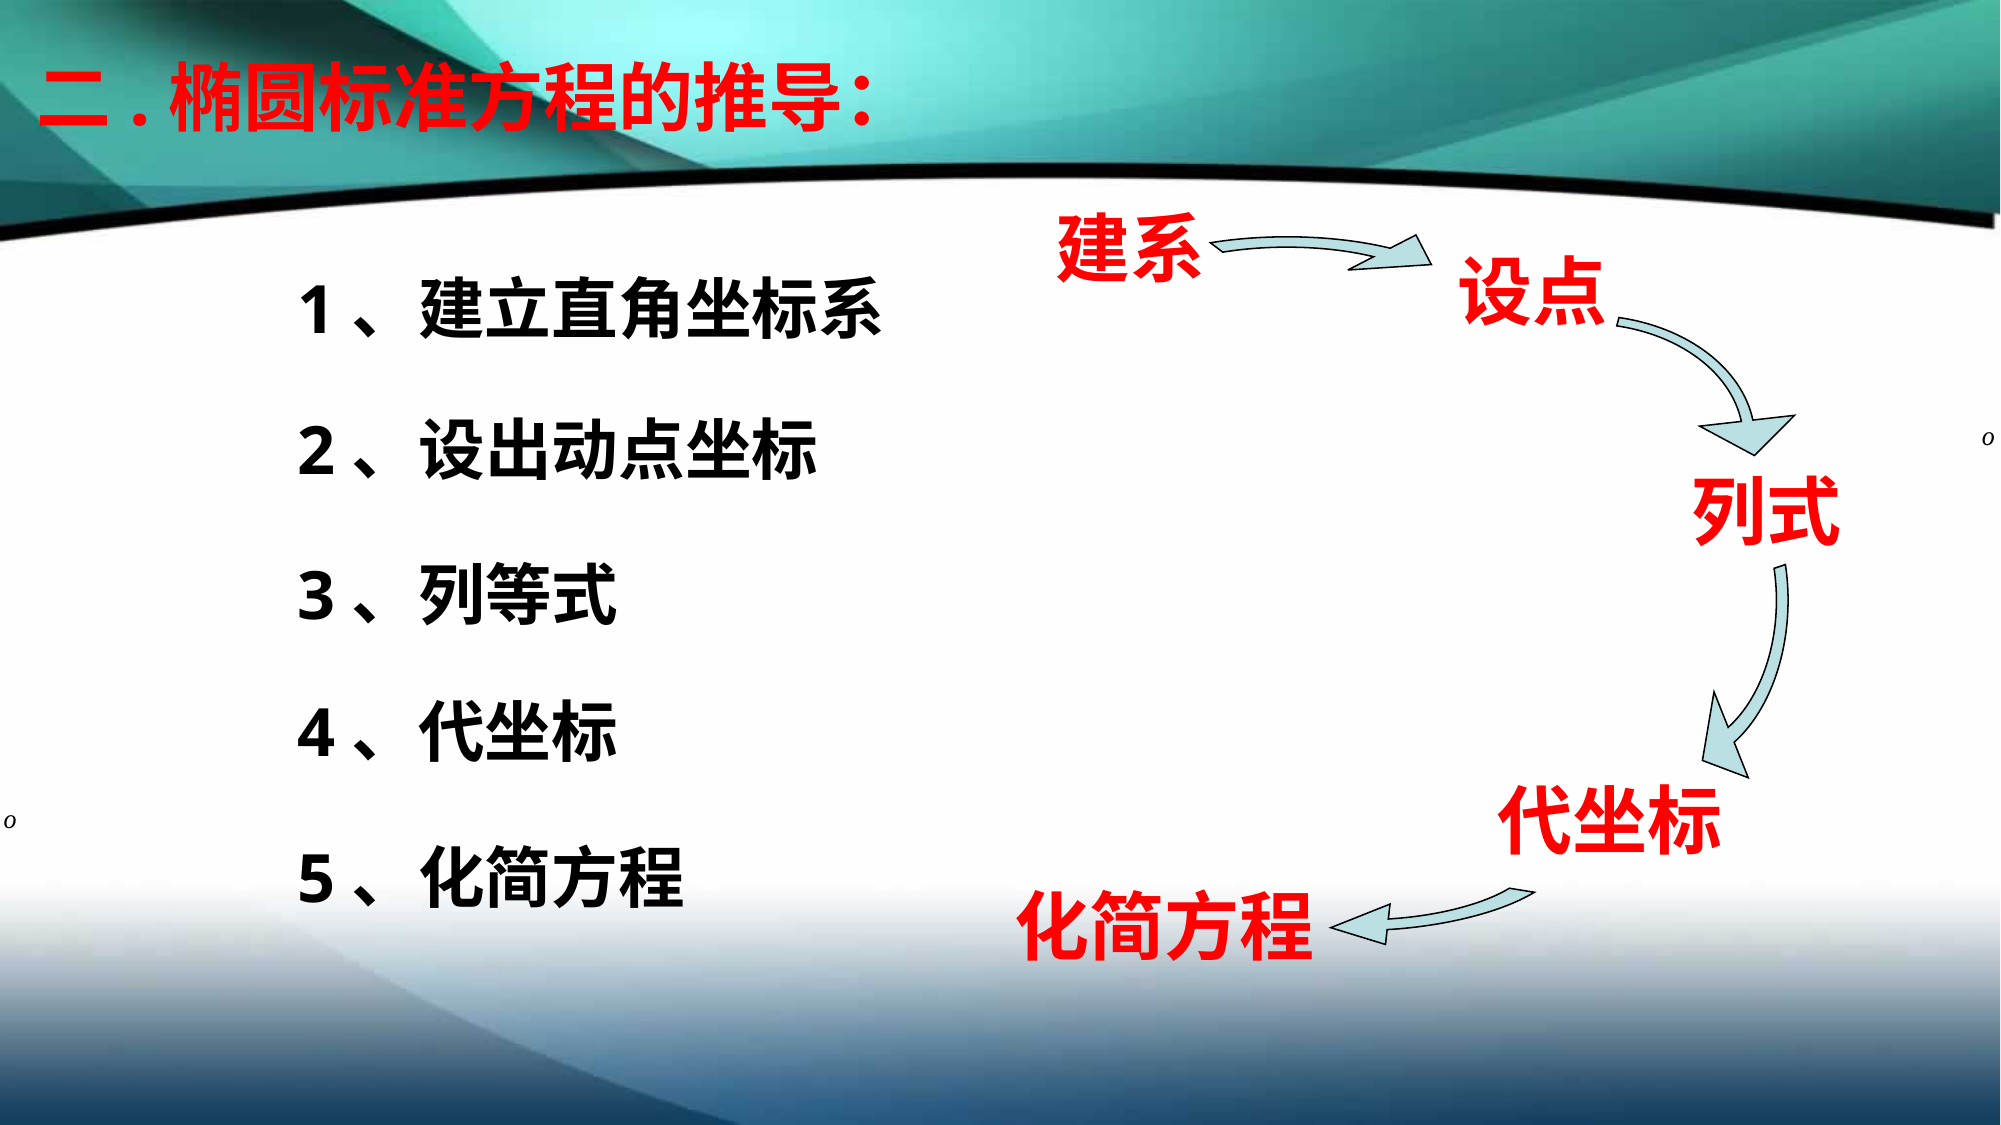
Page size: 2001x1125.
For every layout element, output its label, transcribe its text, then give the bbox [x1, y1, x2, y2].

text_box 1、建立直角坐标系 [282, 259, 961, 400]
text_box 二.椭圆标准方程的推导： [21, 42, 932, 148]
picture [0, 0, 2001, 1125]
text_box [1000, 193, 1885, 978]
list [0, 810, 22, 836]
text_box 4、代坐标 [282, 682, 961, 777]
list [1978, 427, 2000, 453]
text_box 5、化简方程 [282, 828, 961, 924]
text_box 3、列等式 [282, 545, 961, 640]
text_box 2、设出动点坐标 [282, 401, 961, 541]
